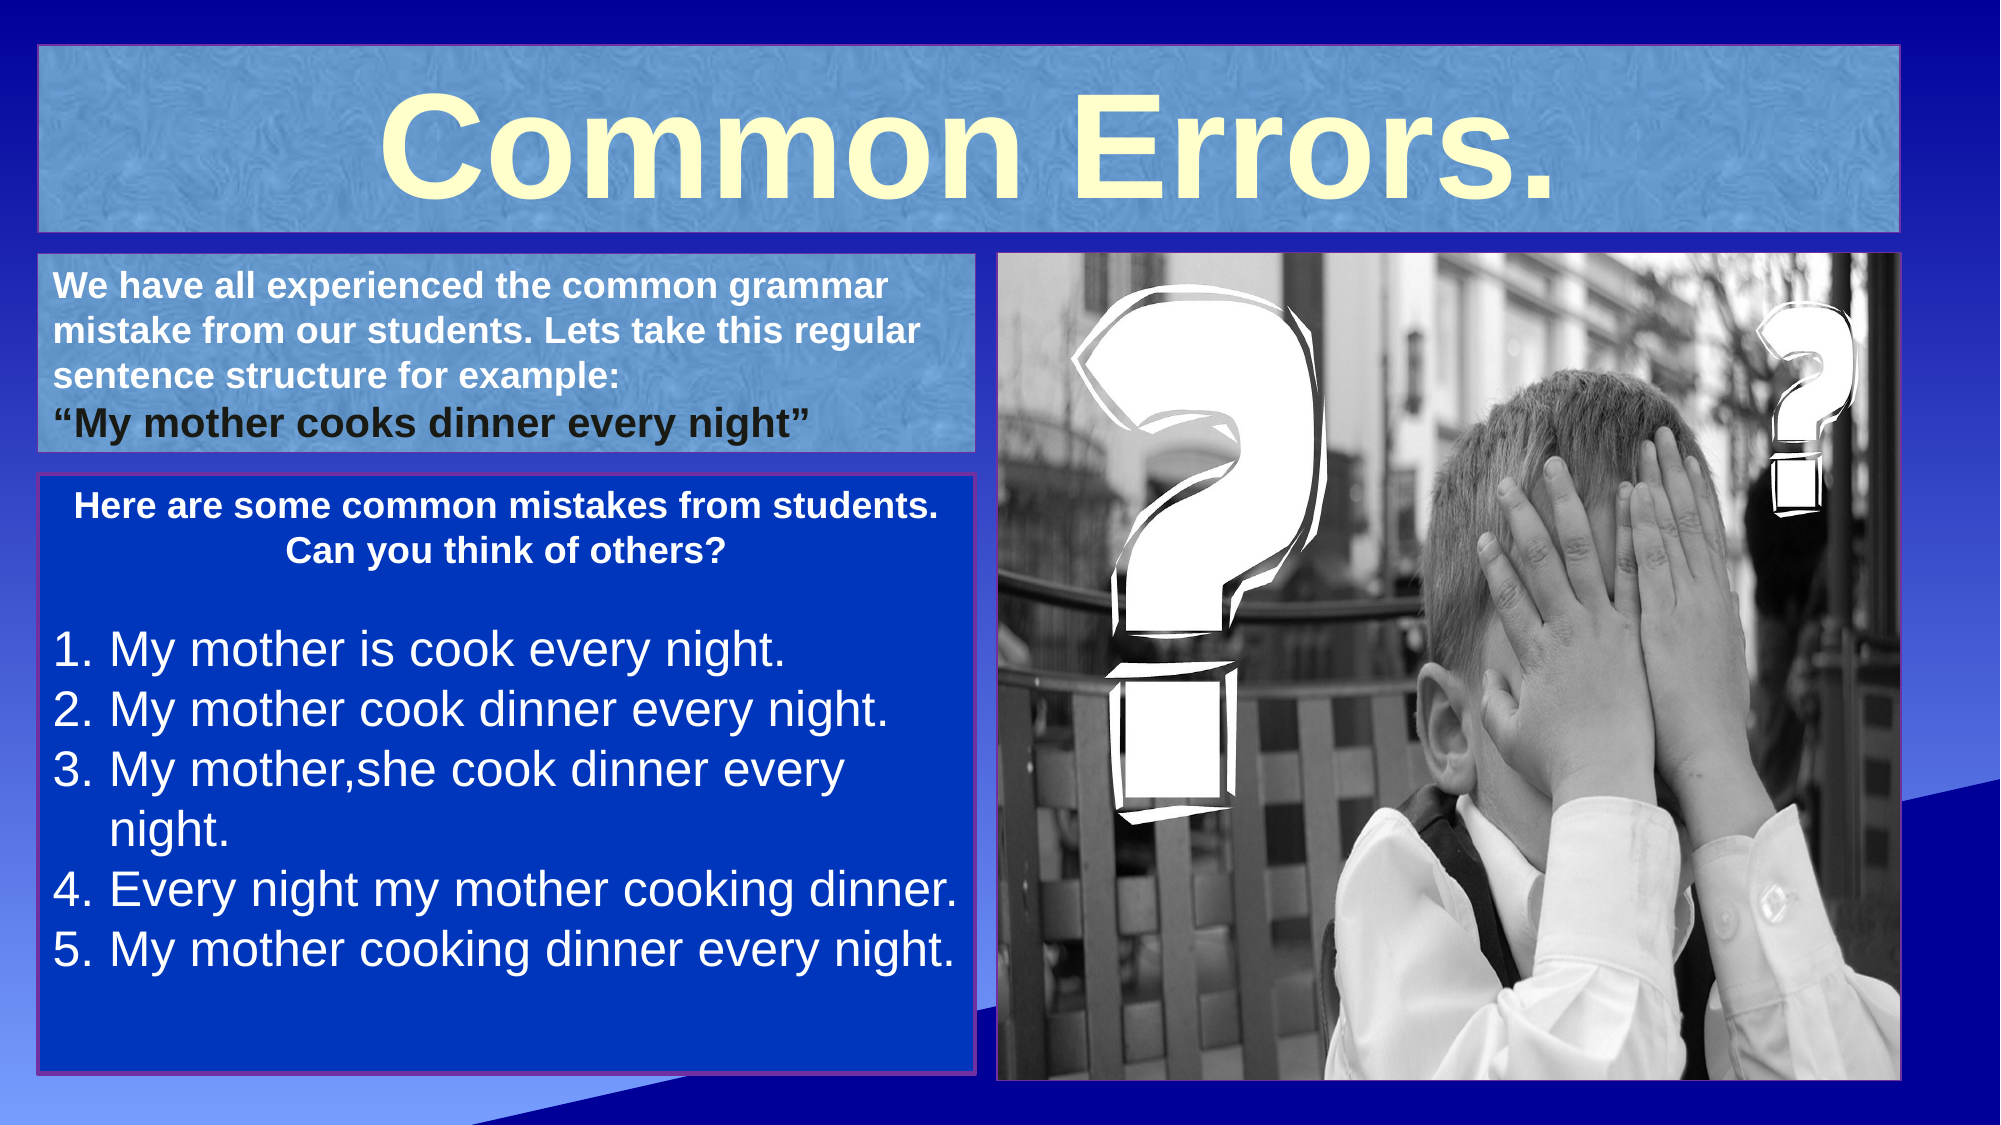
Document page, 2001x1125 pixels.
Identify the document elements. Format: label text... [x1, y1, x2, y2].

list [997, 253, 1901, 1080]
text_box We have all experienced the common grammar mistake from our students. Lets take this regular sentence structure for example: “My mother cooks dinner every night” [37, 253, 976, 453]
text_box Here are some common mistakes from students. Can you think of others? My mother is cook every night. My mother cook dinner every night. My mother,she cook dinner every night. Every night my mother cooking dinner. My mother cooking dinner every night. [37, 473, 976, 1074]
title Common Errors. [37, 44, 1901, 233]
